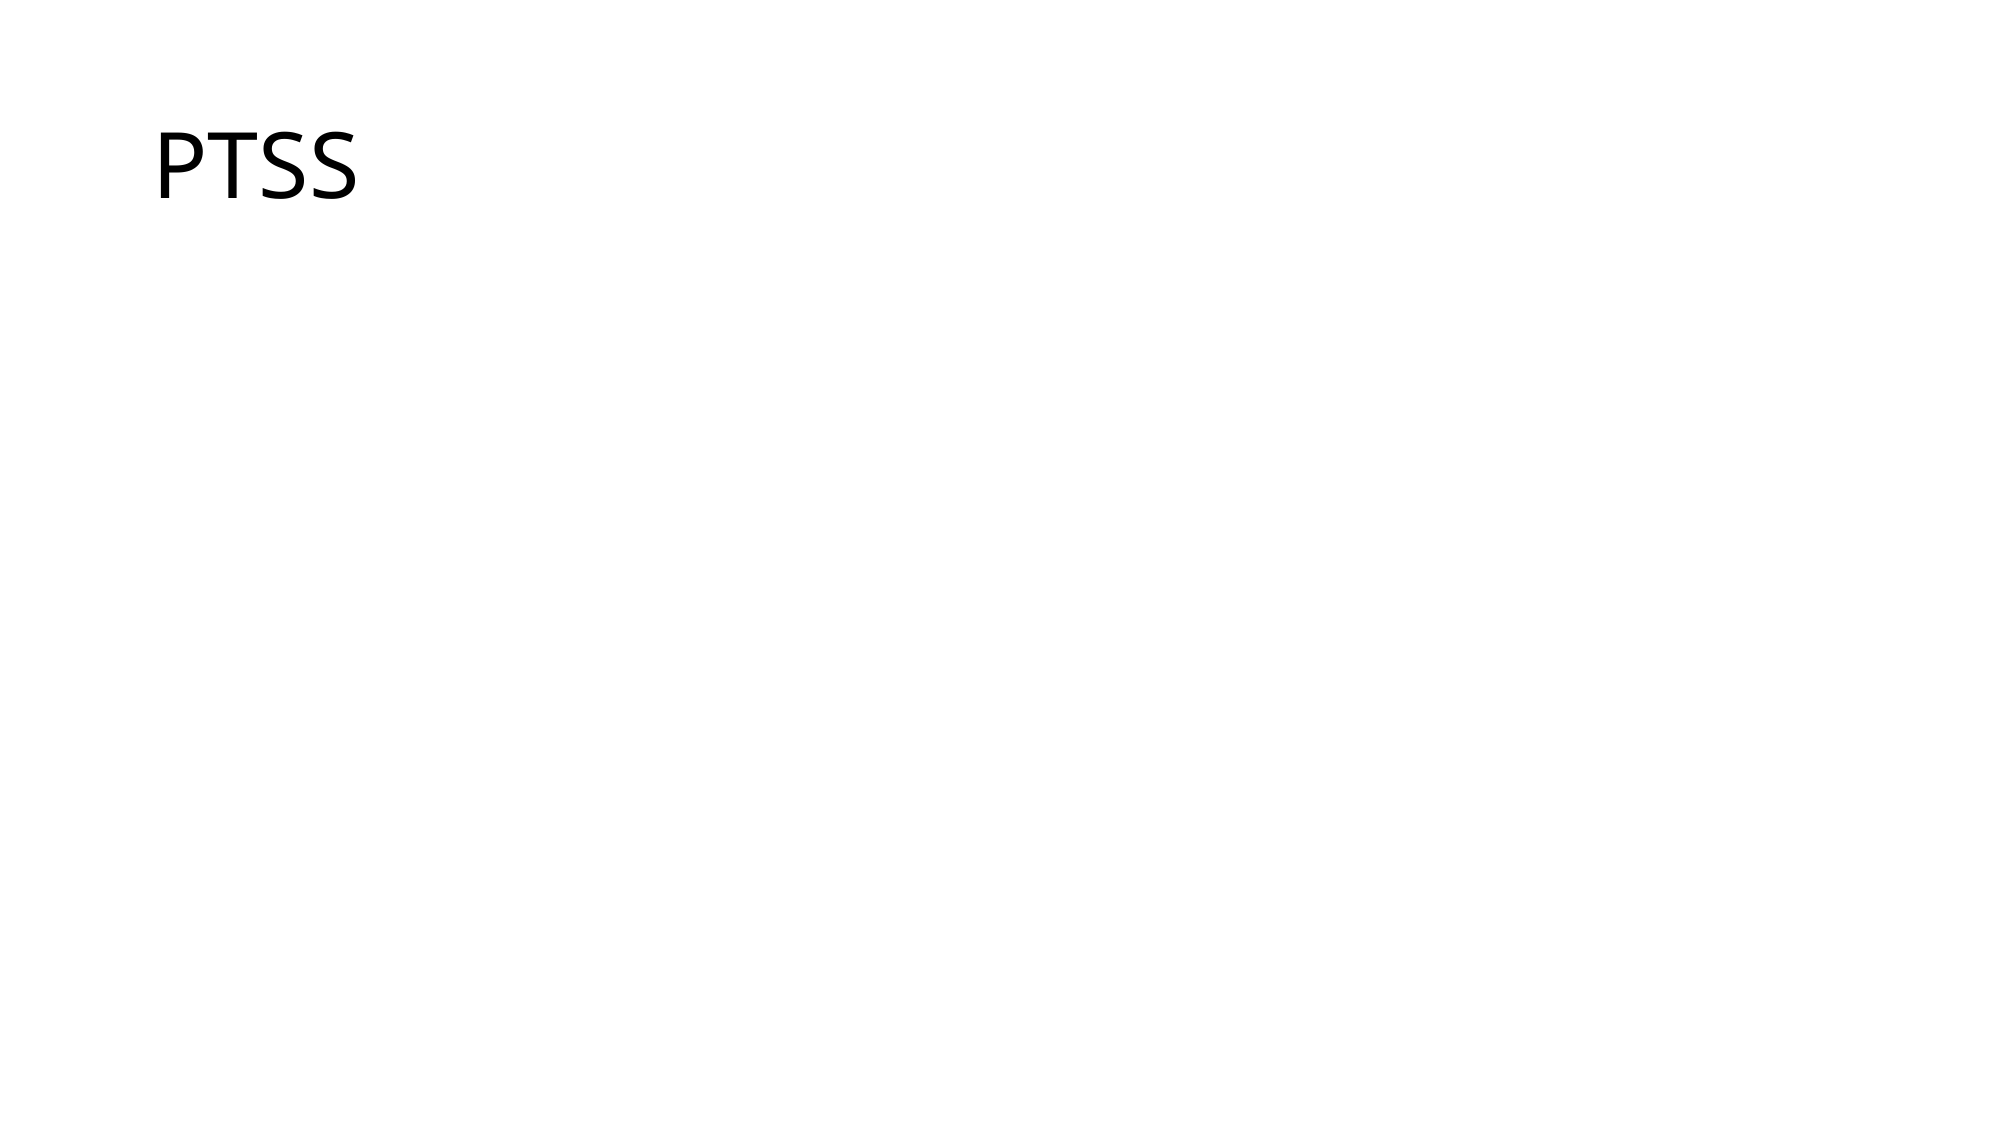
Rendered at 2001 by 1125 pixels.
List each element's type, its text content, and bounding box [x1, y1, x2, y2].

title PTSS [137, 59, 1863, 278]
